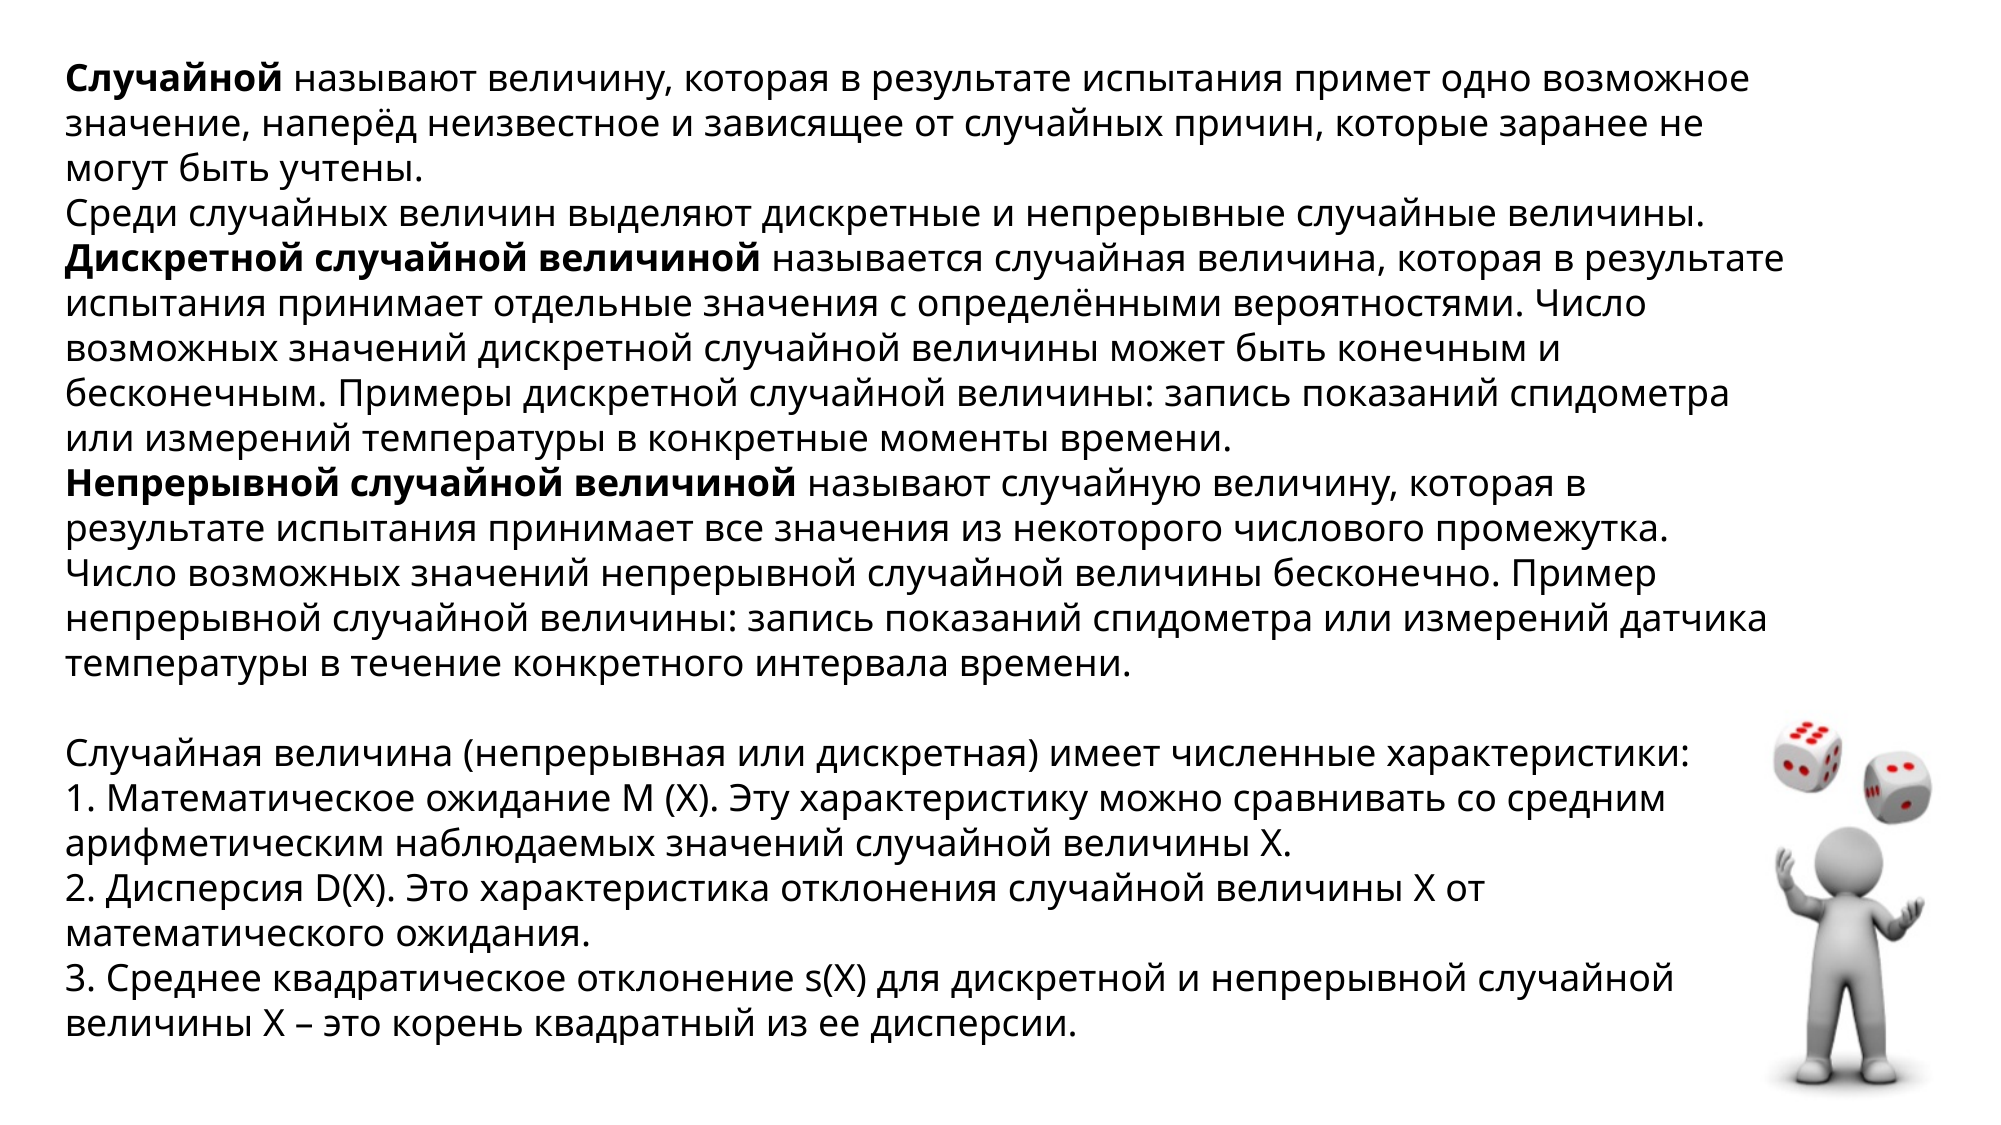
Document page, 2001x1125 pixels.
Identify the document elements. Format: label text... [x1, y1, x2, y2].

text_box Случайной называют величину, которая в результате испытания примет одно возможное значение, наперёд неизвестное и зависящее от случайных причин, которые заранее не могут быть учтены. Среди случайных величин выделяют дискретные и непрерывные случайные величины. Дискретной случайной величиной называется случайная величина, которая в результате испытания принимает отдельные значения с определёнными вероятностями. Число возможных значений дискретной случайной величины может быть конечным и бесконечным. Примеры дискретной случайной величины: запись показаний спидометра или измерений температуры в конкретные моменты времени. Непрерывной случайной величиной называют случайную величину, которая в результате испытания принимает все значения из некоторого числового промежутка. Число возможных значений непрерывной случайной величины бесконечно. Пример непрерывной случайной величины: запись показаний спидометра или измерений датчика температуры в течение конкретного интервала времени. Случайная величина (непрерывная или дискретная) имеет численные характеристики: 1. Математическое ожидание М (Х). Эту характеристику можно сравнивать со средним арифметическим наблюдаемых значений случайной величины Х. 2. Дисперсия D(X). Это характеристика отклонения случайной величины Х от математического ожидания. 3. Среднее квадратическое отклонение s(Х) для дискретной и непрерывной случайной величины Х – это корень квадратный из ее дисперсии. [49, 46, 1804, 1052]
picture [1708, 689, 1992, 1117]
